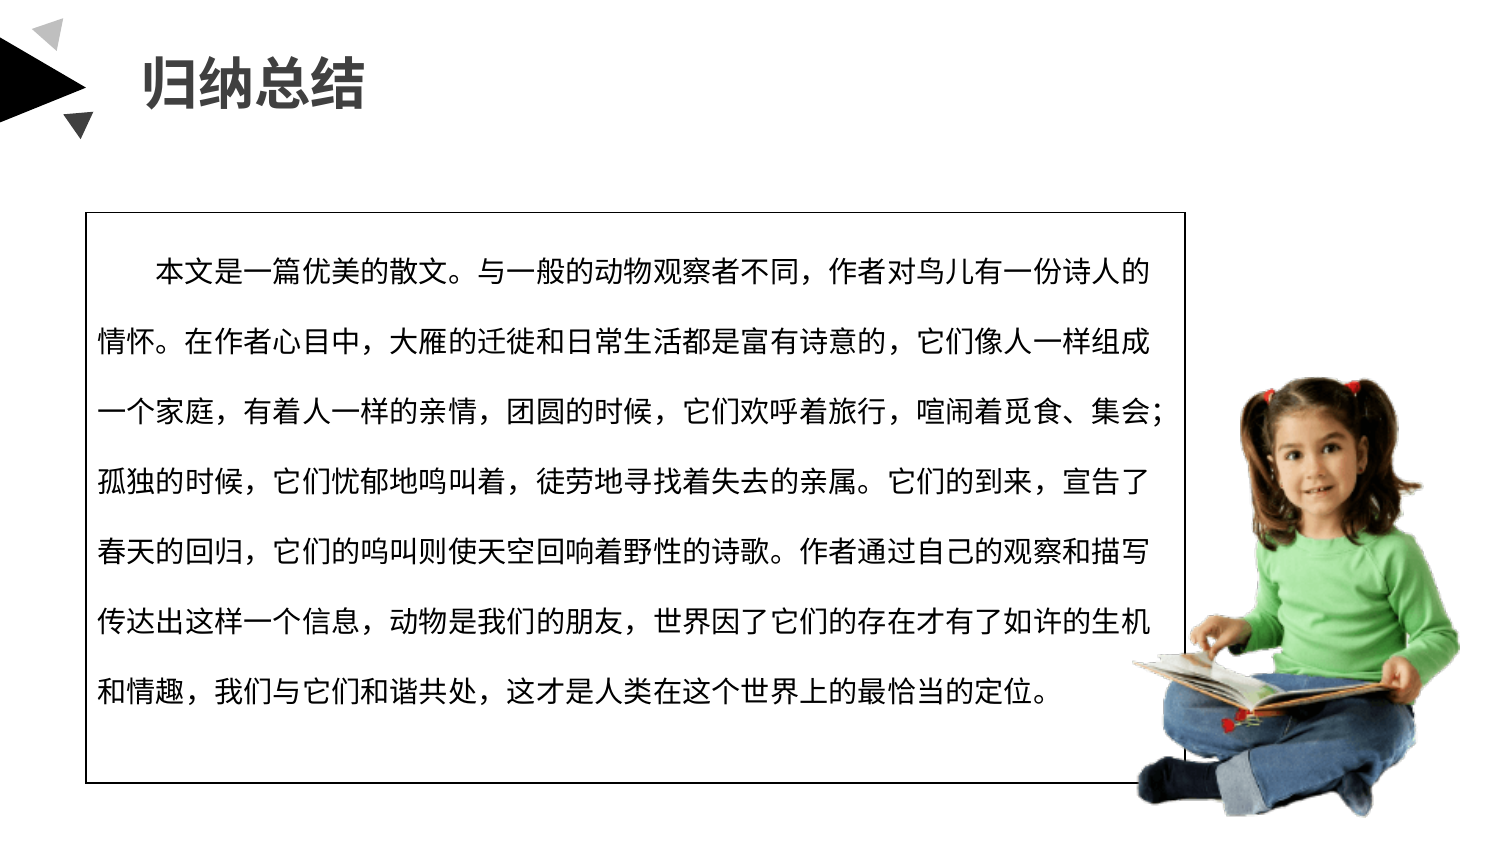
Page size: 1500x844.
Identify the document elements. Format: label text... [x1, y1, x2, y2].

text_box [0, 15, 505, 135]
picture [1131, 376, 1460, 818]
text_box 本文是一篇优美的散文。与一般的动物观察者不同，作者对鸟儿有一份诗人的情怀。在作者心目中，大雁的迁徙和日常生活都是富有诗意的，它们像人一样组成一个家庭，有着人一样的亲情，团圆的时候，它们欢呼着旅行，喧闹着觅食、集会；孤独的时候，它们忧郁地鸣叫着，徒劳地寻找着失去的亲属。它们的到来，宣告了春天的回归，它们的呜叫则使天空回响着野性的诗歌。作者通过自己的观察和描写传达出这样一个信息，动物是我们的朋友，世界因了它们的存在才有了如许的生机和情趣，我们与它们和谐共处，这才是人类在这个世界上的最恰当的定位。 [85, 212, 1185, 784]
